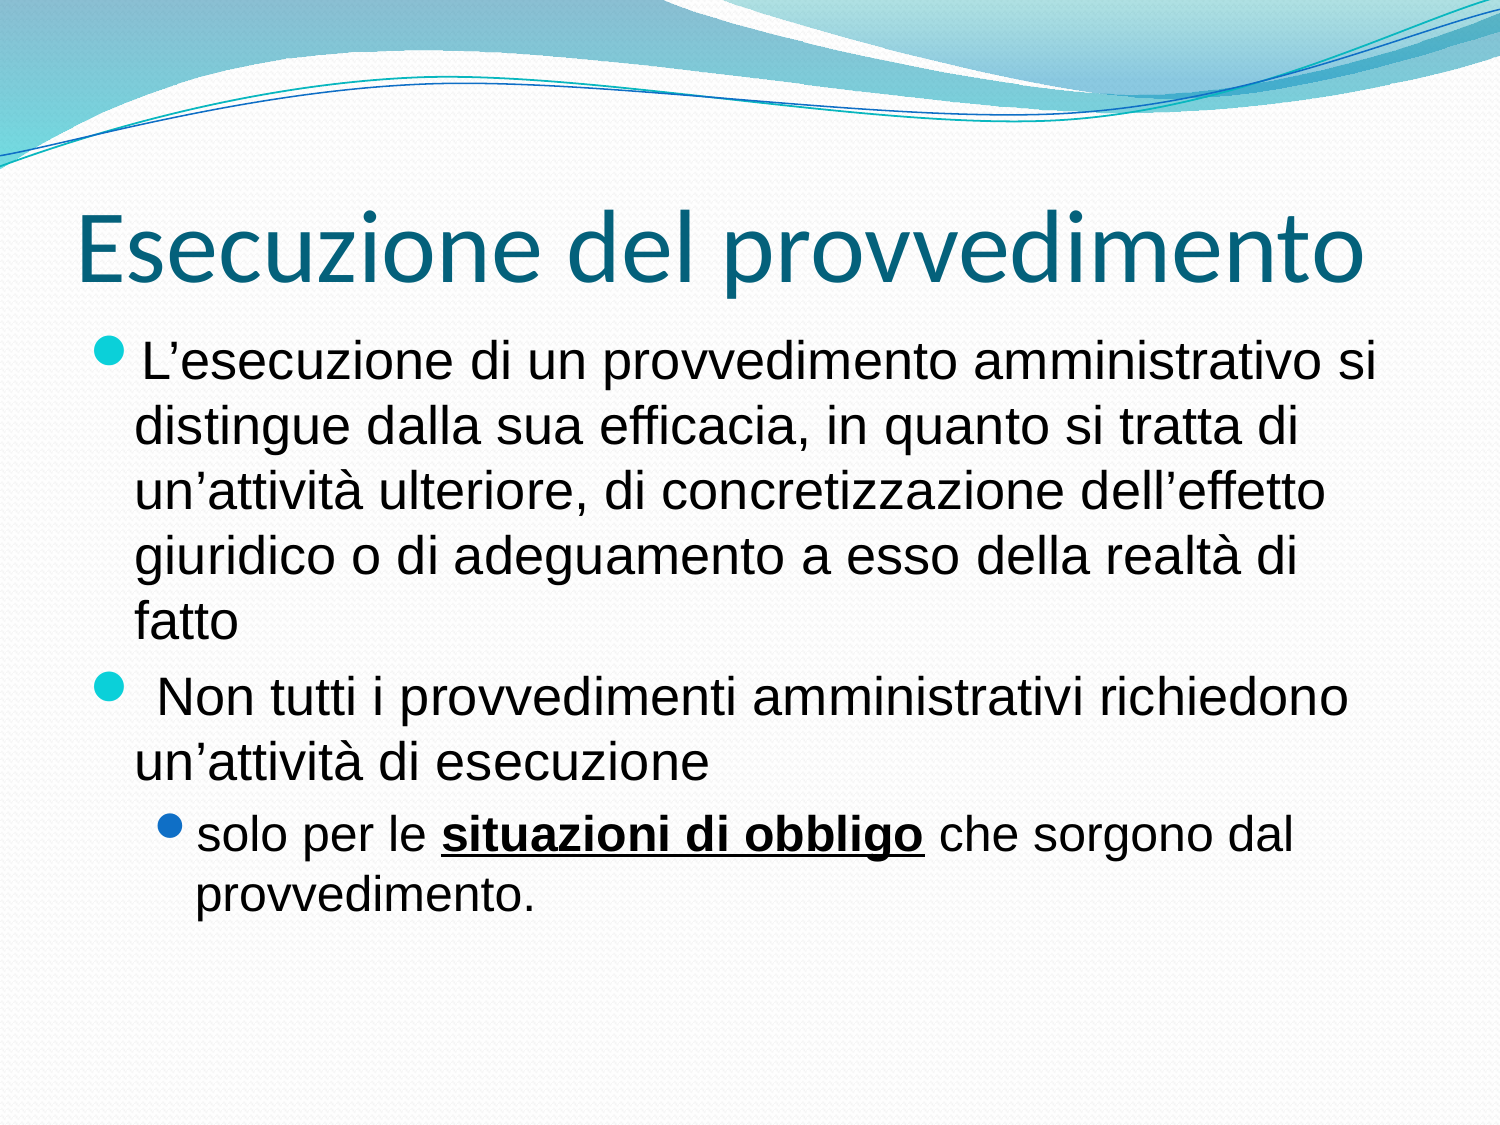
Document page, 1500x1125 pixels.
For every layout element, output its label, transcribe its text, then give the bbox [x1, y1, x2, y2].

list L’esecuzione di un provvedimento amministrativo si distingue dalla sua efficacia, in quanto si tratta di un’attività ulteriore, di concretizzazione dell’effetto giuridico o di adeguamento a esso della realtà di fatto Non tutti i provvedimenti amministrativi richiedono un’attività di esecuzione solo per le situazioni di obbligo che sorgono dal provvedimento. [75, 317, 1425, 1038]
title Esecuzione del provvedimento [75, 115, 1425, 303]
